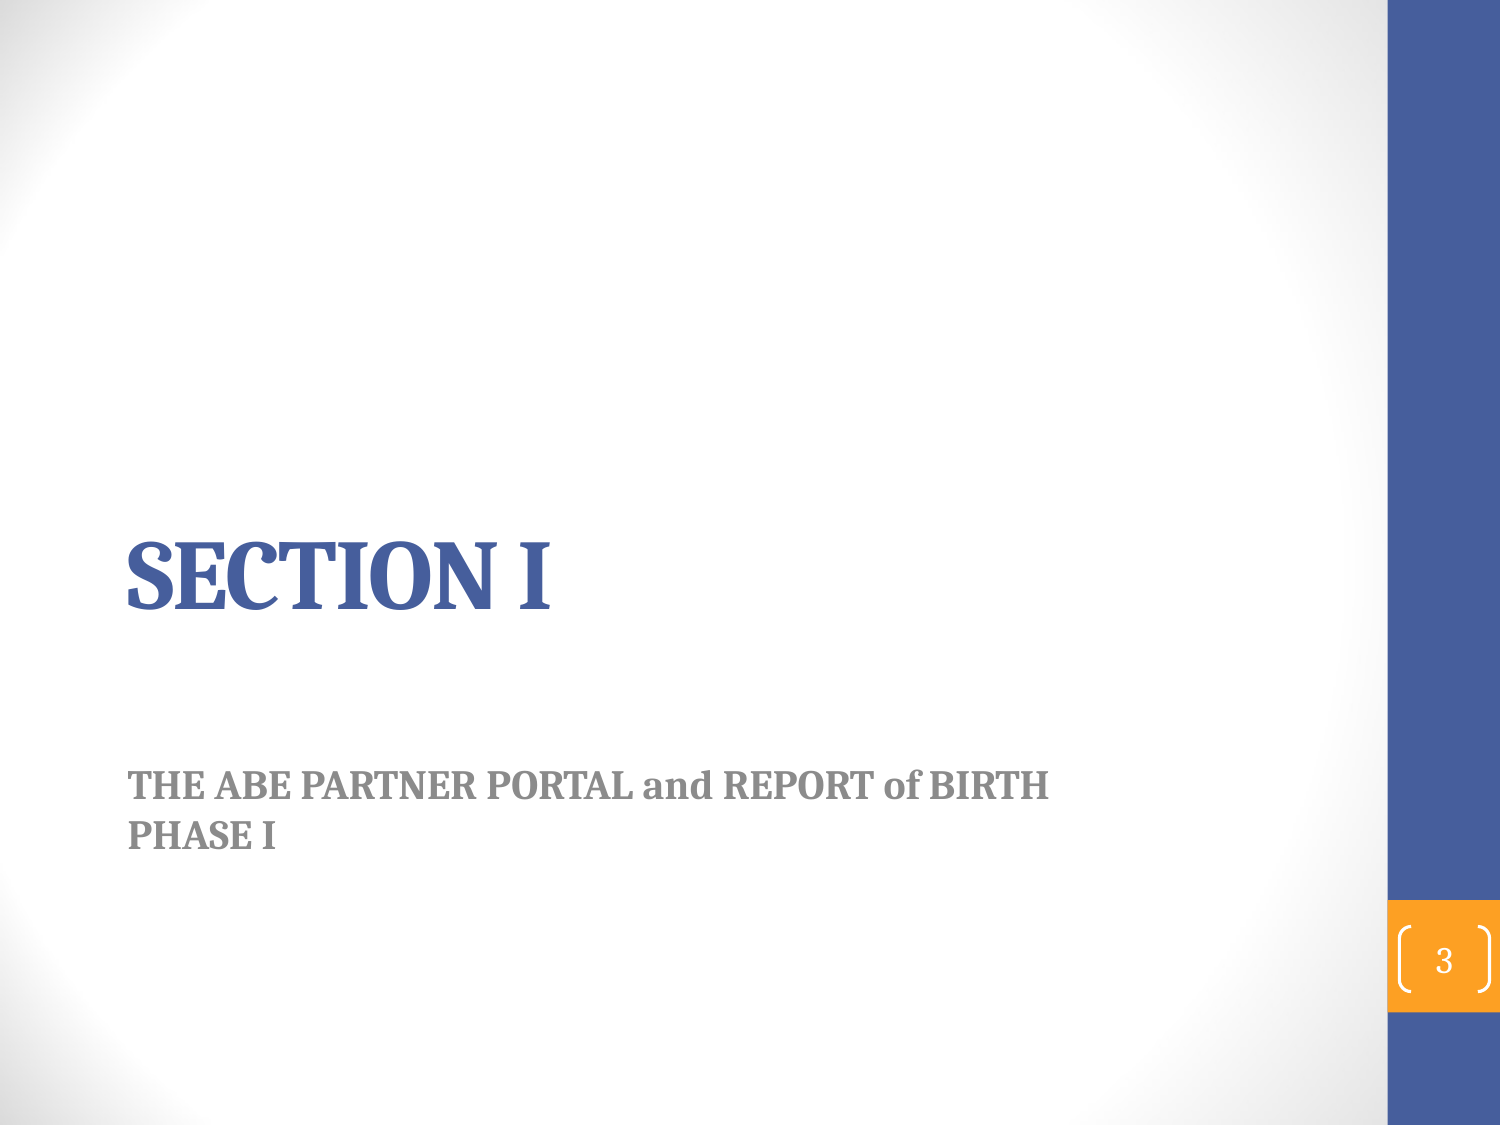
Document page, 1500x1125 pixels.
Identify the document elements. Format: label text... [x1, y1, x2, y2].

slide_number 3 [1397, 924, 1492, 994]
picture [0, 0, 1387, 1125]
title SECTION I [112, 312, 1350, 638]
subtitle THE ABE PARTNER PORTAL and REPORT of BIRTH PHASE I [112, 750, 1173, 925]
